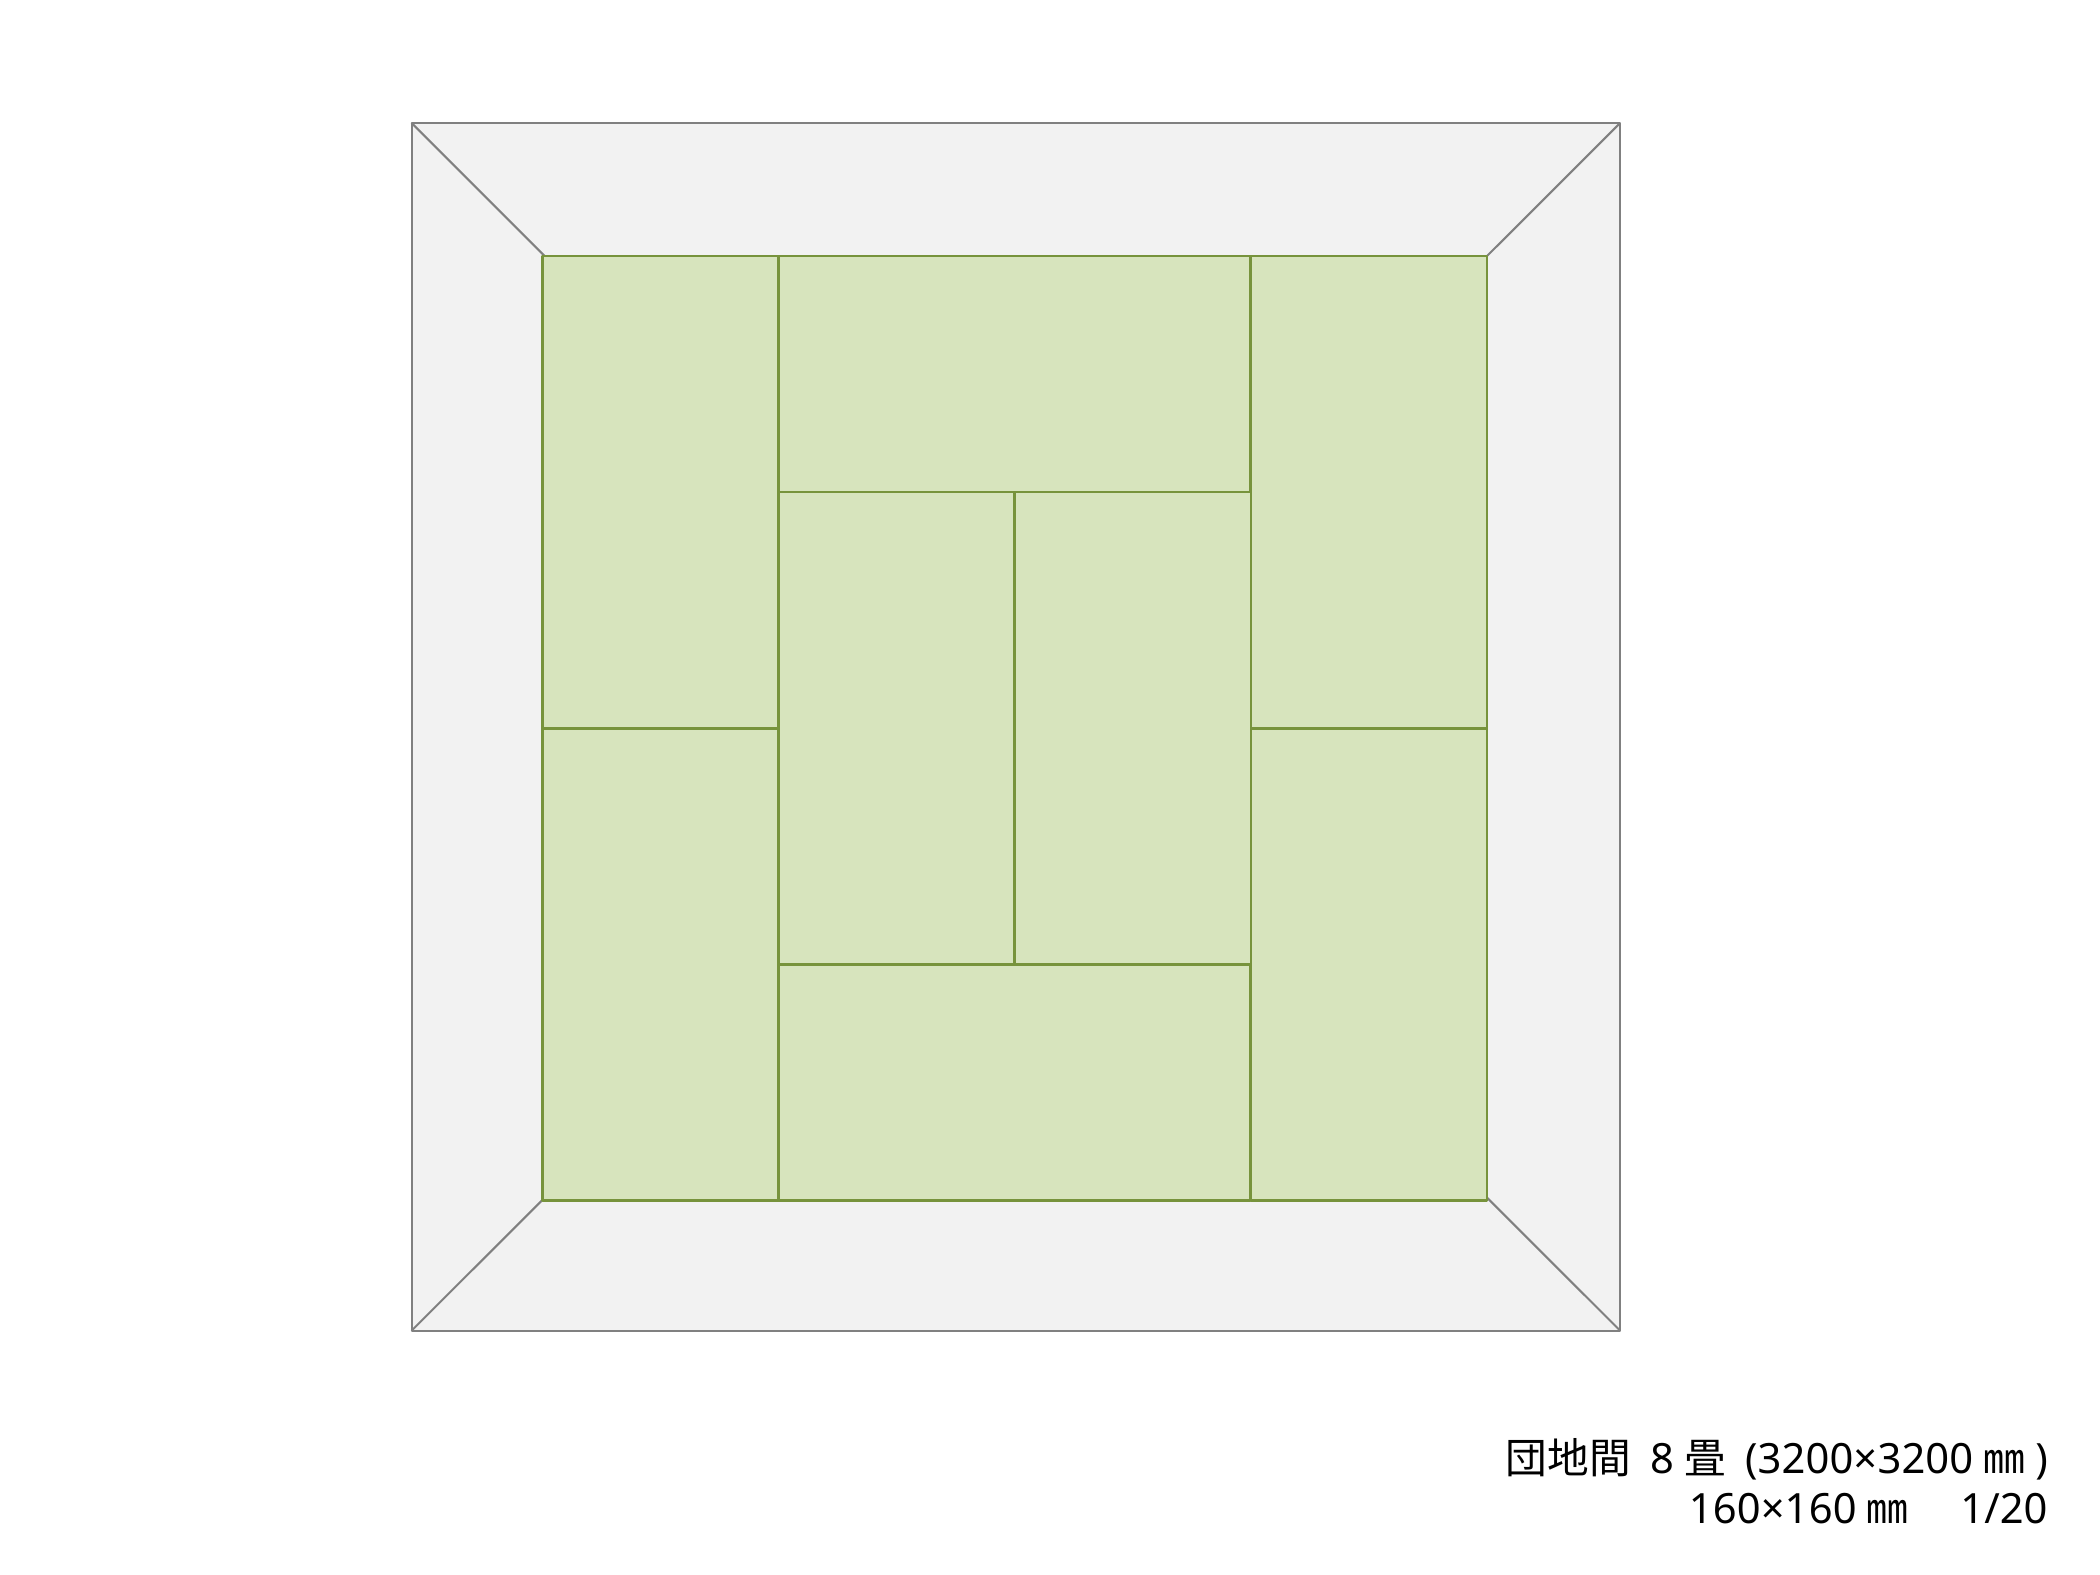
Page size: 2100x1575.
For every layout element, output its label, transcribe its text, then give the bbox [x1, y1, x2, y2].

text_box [541, 255, 1488, 1201]
text_box 団地間 8畳 (3200×3200㎜) 160×160㎜ 1/20 [1490, 1424, 2063, 1540]
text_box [411, 122, 1621, 1331]
